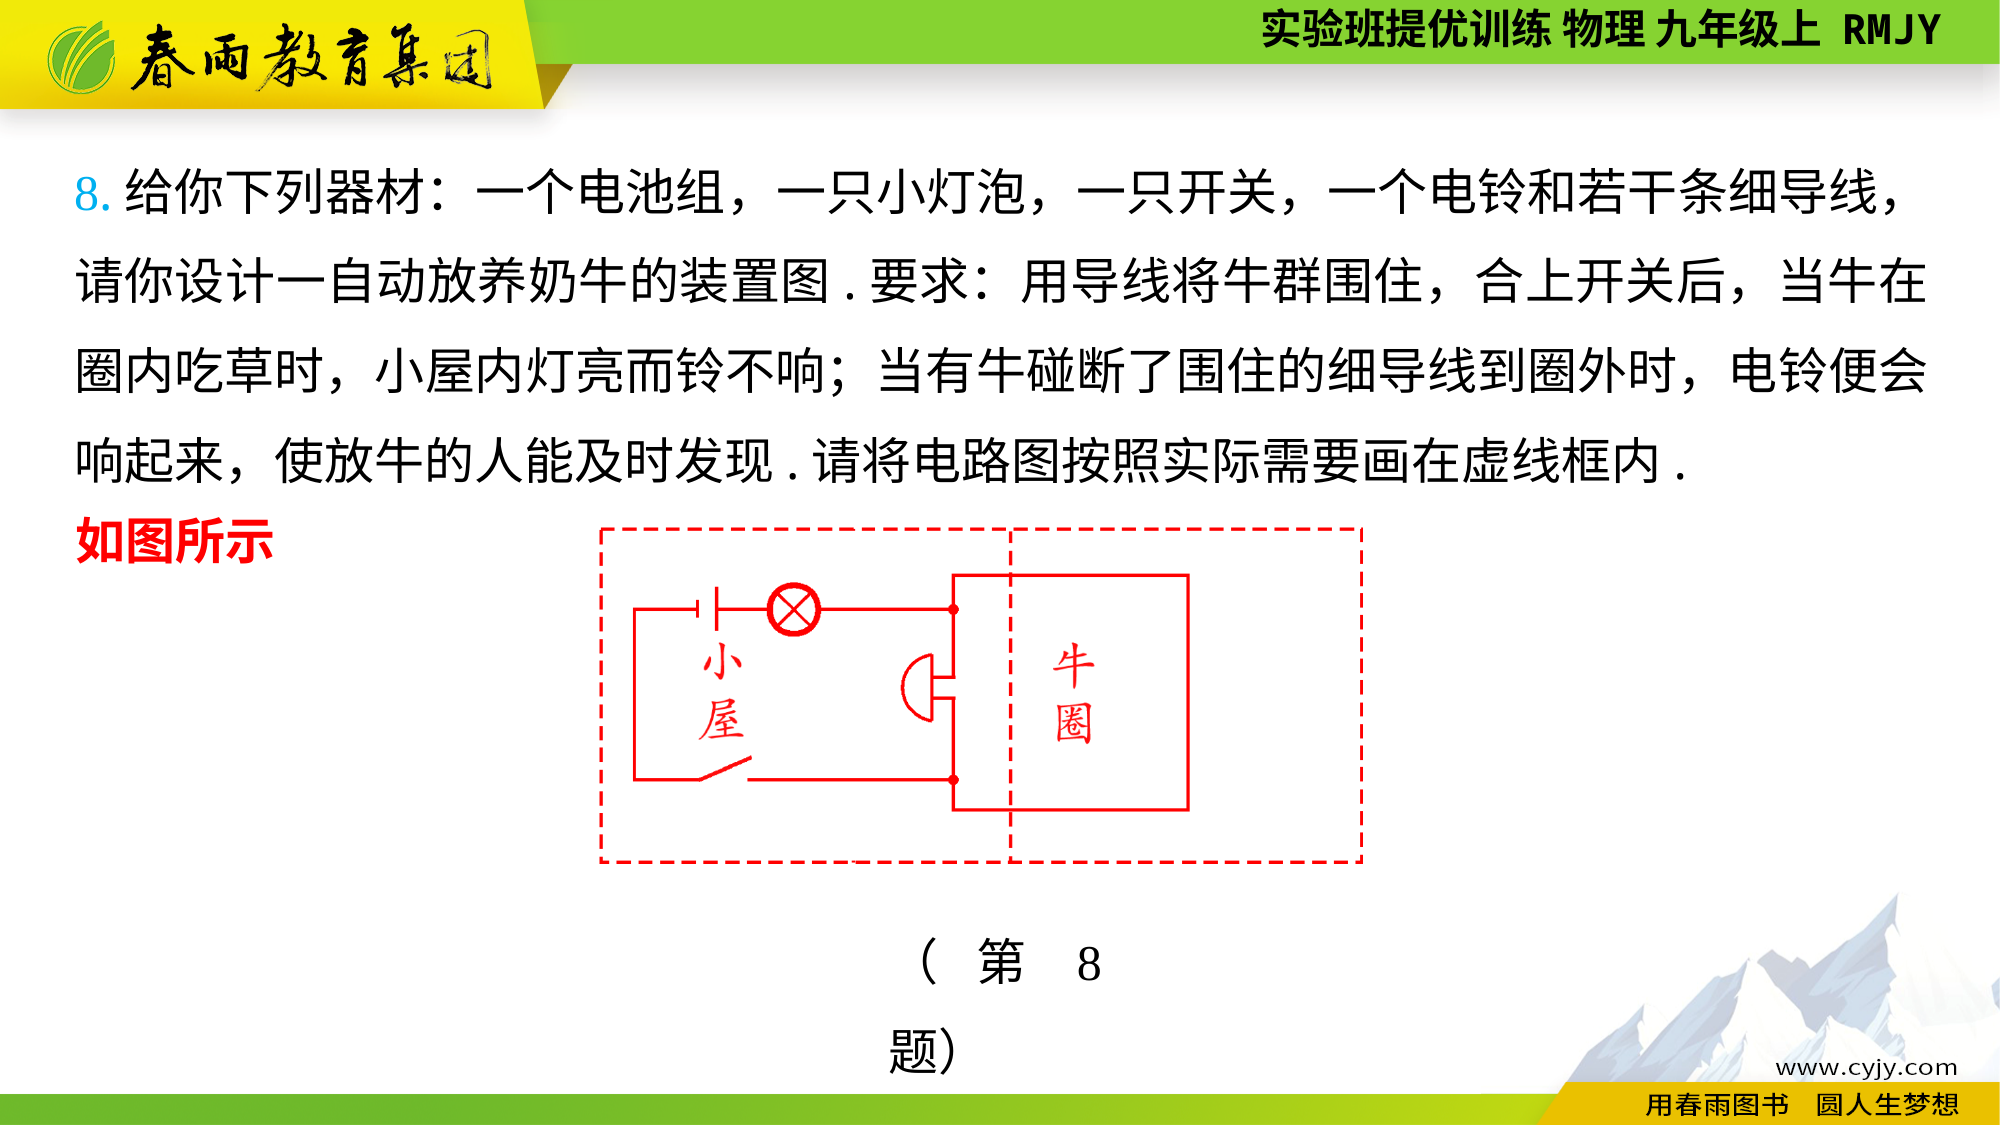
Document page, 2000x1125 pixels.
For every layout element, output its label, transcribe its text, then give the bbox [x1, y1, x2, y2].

text_box 如图所示 [60, 472, 291, 578]
list 8.给你下列器材：一个电池组，一只小灯泡，一只开关，一个电铃和若干条细导线，请你设计一自动放养奶牛的装置图.要求：用导线将牛群围住，合上开关后，当牛在圈内吃草时，小屋内灯亮而铃不响；当有牛碰断了围住的细导线到圈外时，电铃便会响起来，使放牛的人能及时发现.请将电路图按照实际需要画在虚线框内. [59, 122, 1944, 490]
picture [0, 0, 2000, 1125]
text_box （第8题） [873, 893, 1129, 998]
